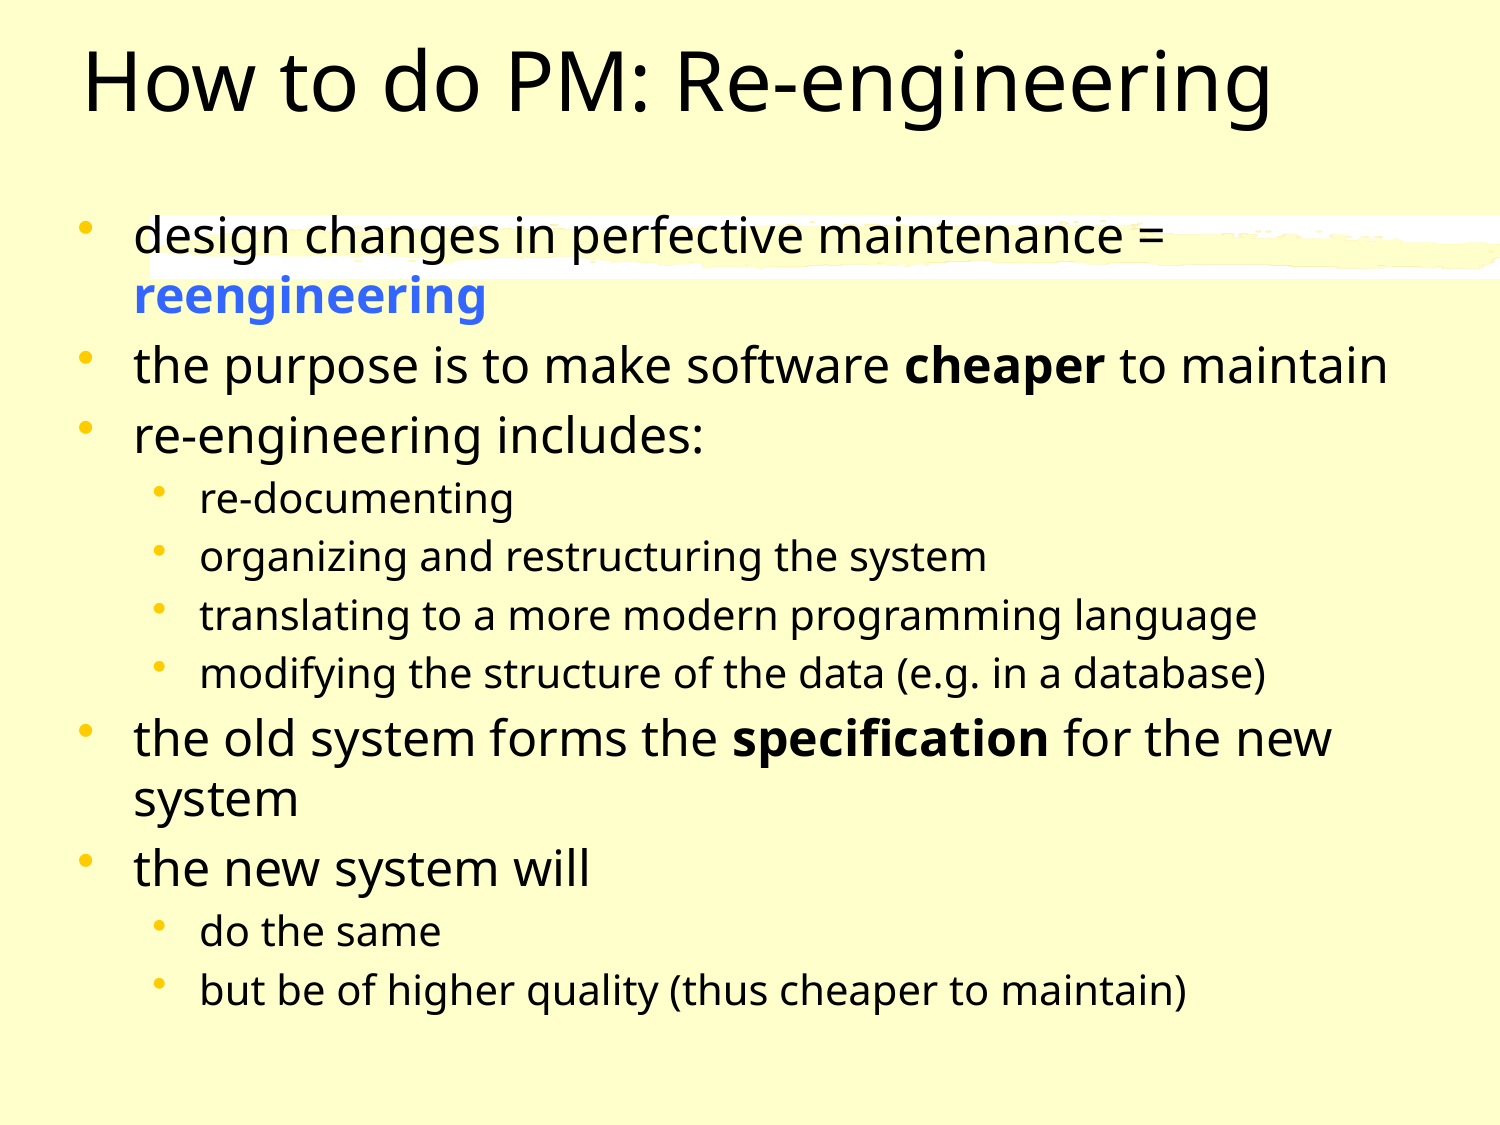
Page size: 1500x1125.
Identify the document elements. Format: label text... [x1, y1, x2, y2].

list design changes in perfective maintenance = reengineering the purpose is to make software cheaper to maintain re-engineering includes: re-documenting organizing and restructuring the system translating to a more modern programming language modifying the structure of the data (e.g. in a database) the old system forms the specification for the new system the new system will do the same but be of higher quality (thus cheaper to maintain) [62, 196, 1500, 881]
title How to do PM: Re-engineering [66, 0, 1500, 136]
